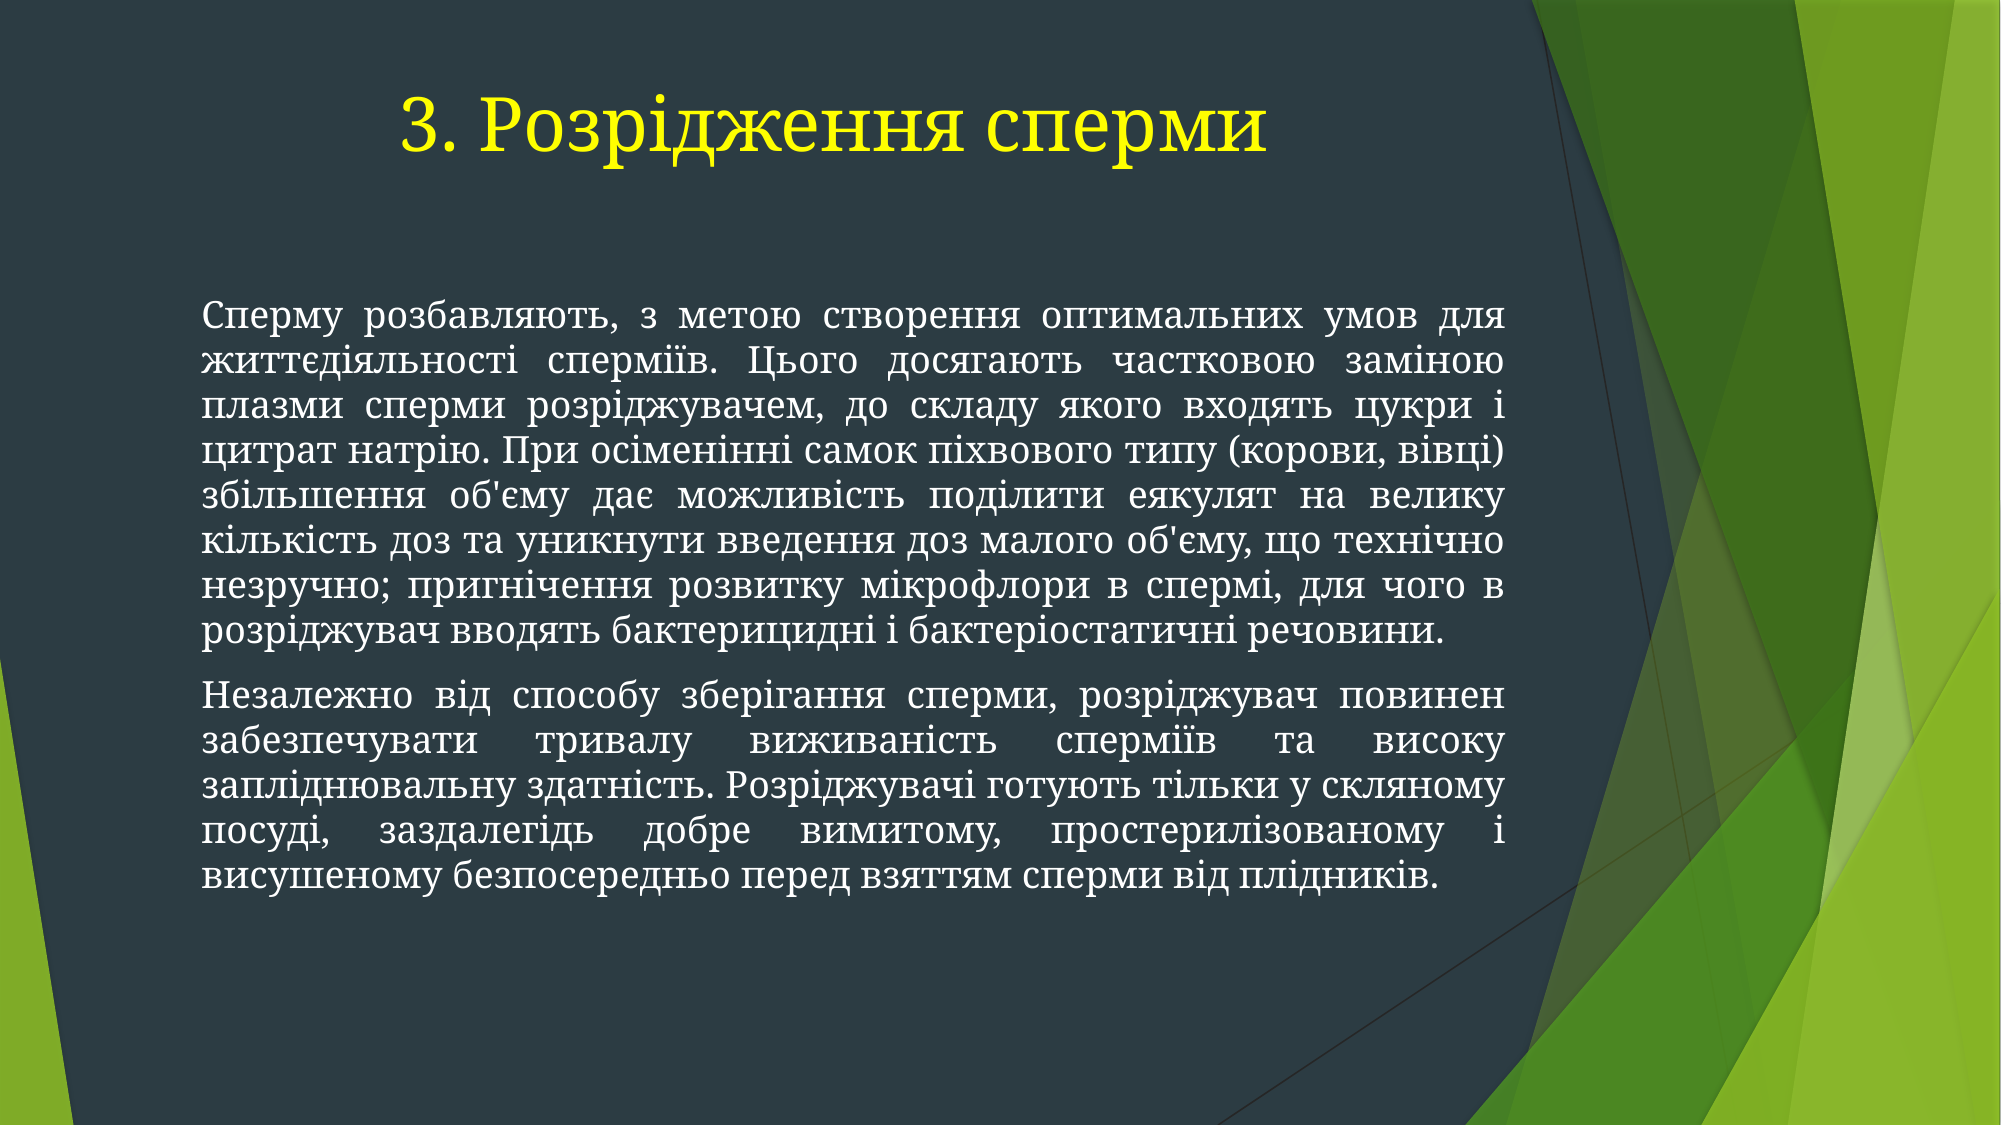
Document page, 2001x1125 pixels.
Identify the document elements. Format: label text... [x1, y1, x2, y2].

title 3. Розрідження сперми [128, 31, 1539, 213]
list Сперму розбавляють, з метою створення оптимальних умов для життєдіяльності сперміїв. Цього досягають частковою заміною плазми сперми розріджувачем, до складу якого входять цукри і цитрат натрію. При осіменінні самок піхвового типу (корови, вівці) збільшення об'єму дає можливість поділити еякулят на велику кількість доз та уникнути введення доз малого об'єму, що технічно незручно; пригнічення розвитку мікрофлори в спермі, для чого в розріджувач вводять бактерицидні і бактеріостатичні речовини. Незалежно від способу зберігання сперми, розріджувач повинен забезпечувати тривалу виживаність сперміїв та високу запліднювальну здатність. Розріджувачі готують тільки у скляному посуді, заздалегідь добре вимитому, простерилізованому і висушеному безпосередньо перед взяттям сперми від плідників. [186, 195, 1522, 992]
